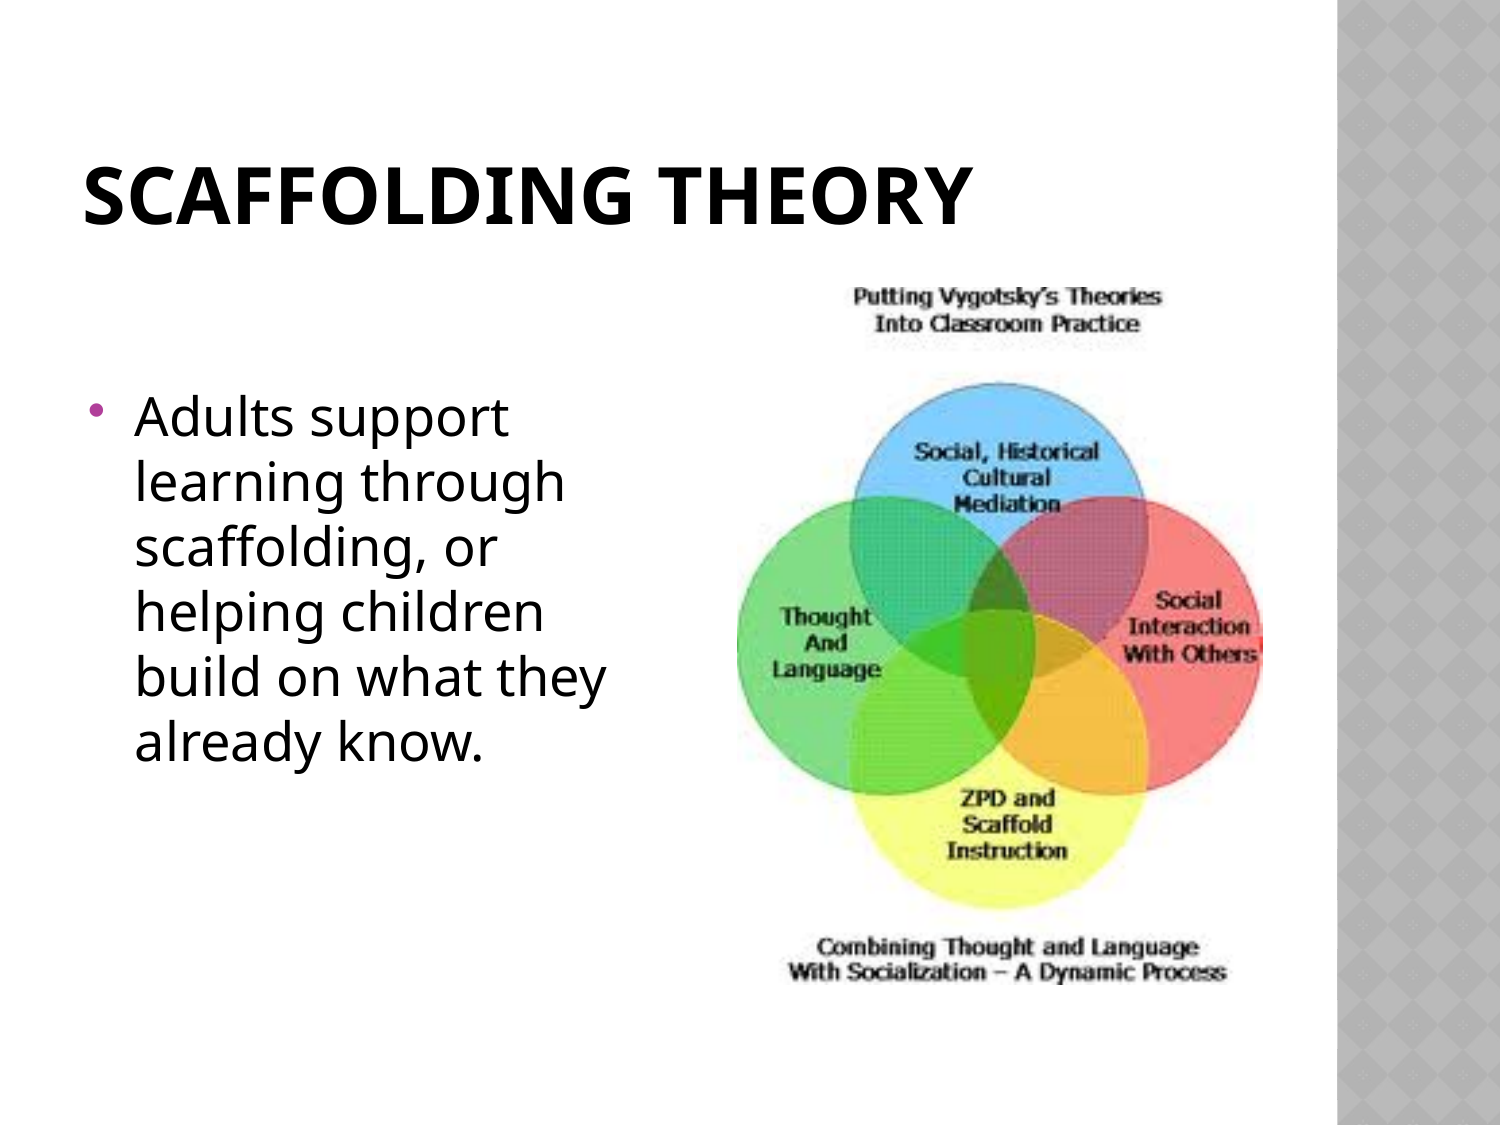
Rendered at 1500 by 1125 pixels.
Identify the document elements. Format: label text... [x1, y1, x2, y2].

picture [736, 286, 1263, 986]
list Adults support learning through scaffolding, or helping children build on what they already know. [75, 375, 650, 886]
title Scaffolding Theory [75, 52, 1263, 240]
